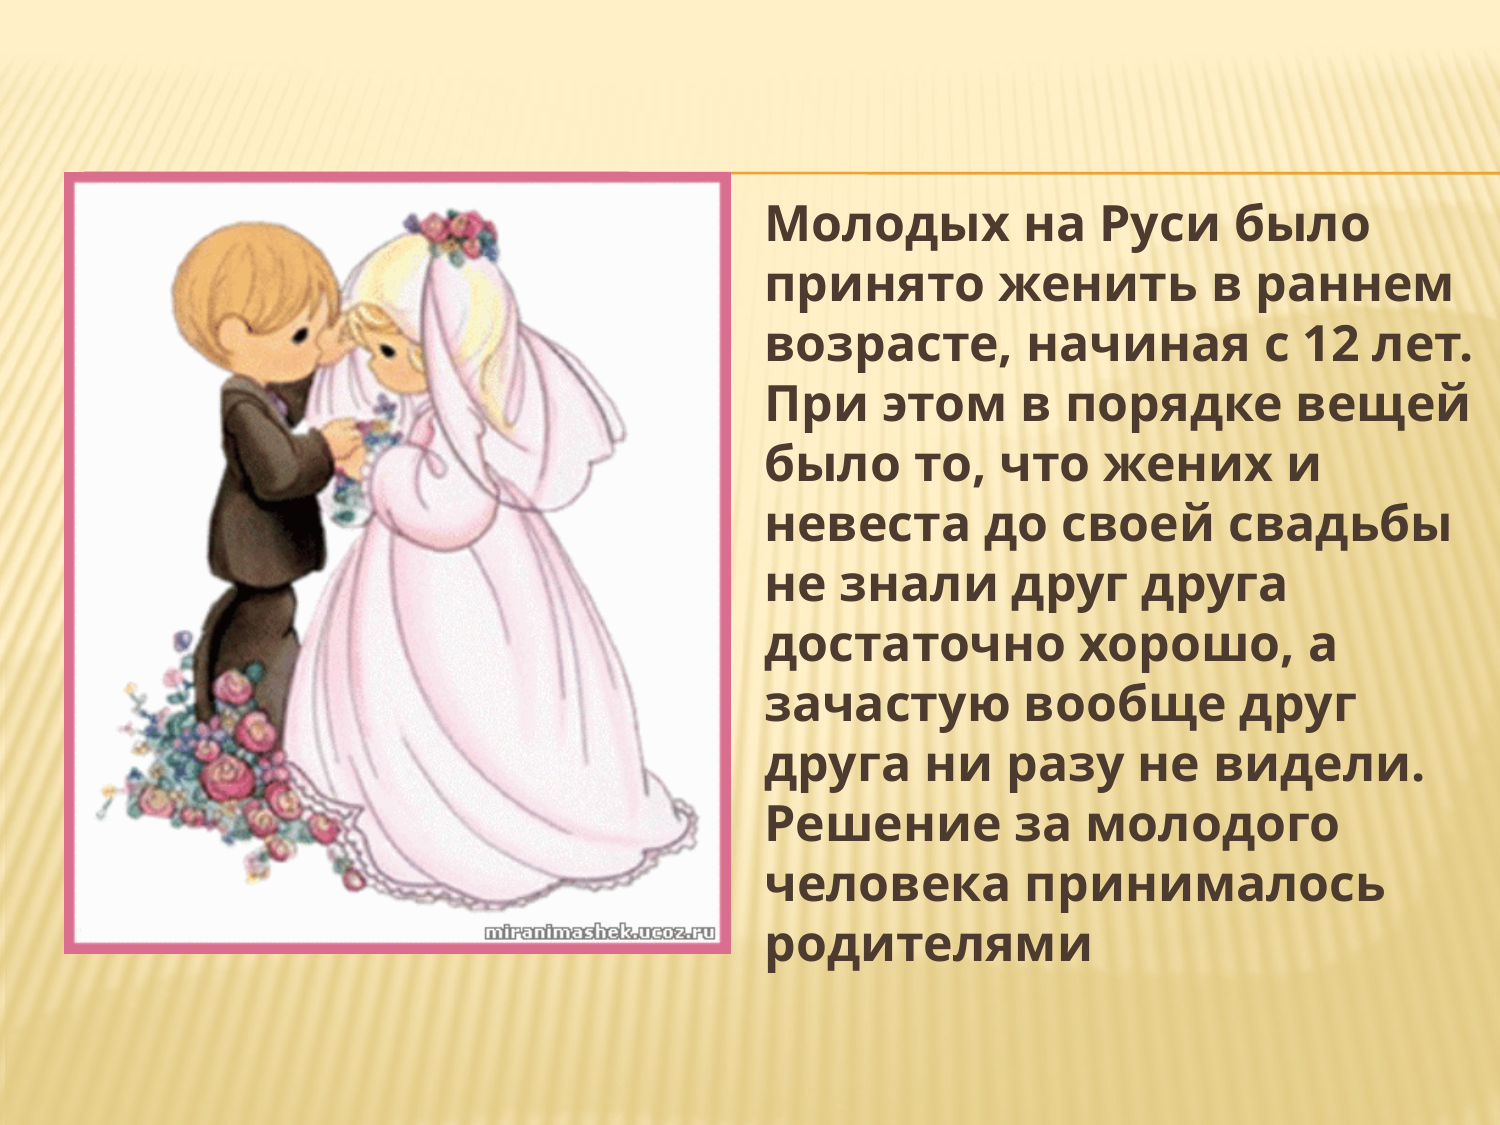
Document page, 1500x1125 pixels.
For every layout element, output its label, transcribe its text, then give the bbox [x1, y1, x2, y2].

list Молодых на Руси было принято женить в раннем возрасте, начиная с 12 лет. При этом в порядке вещей было то, что жених и невеста до своей свадьбы не знали друг друга достаточно хорошо, а зачастую вообще друг друга ни разу не видели. Решение за молодого человека принималось родителями [704, 184, 1500, 998]
picture [64, 172, 731, 955]
